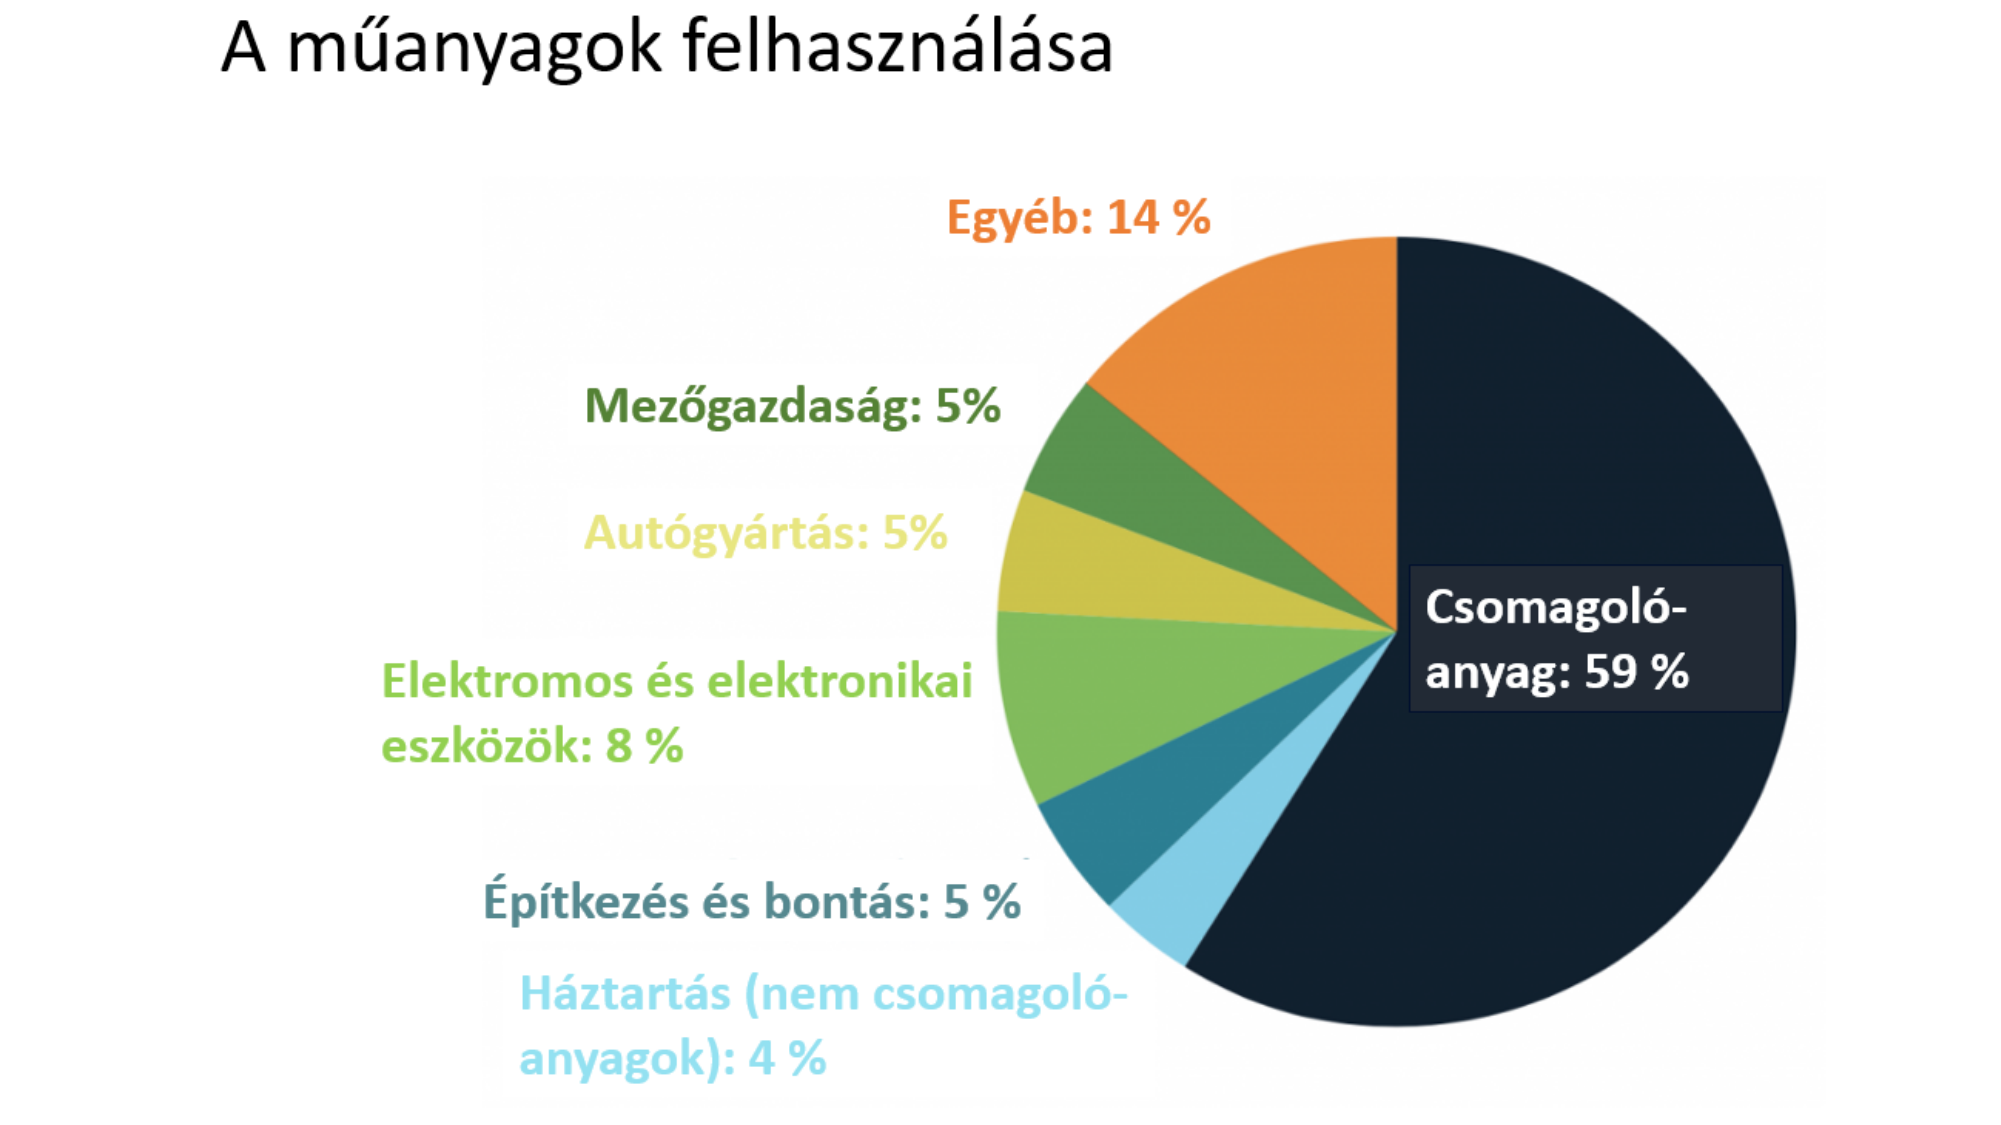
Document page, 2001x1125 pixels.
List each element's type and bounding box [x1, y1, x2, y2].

picture [190, 2, 1834, 1121]
